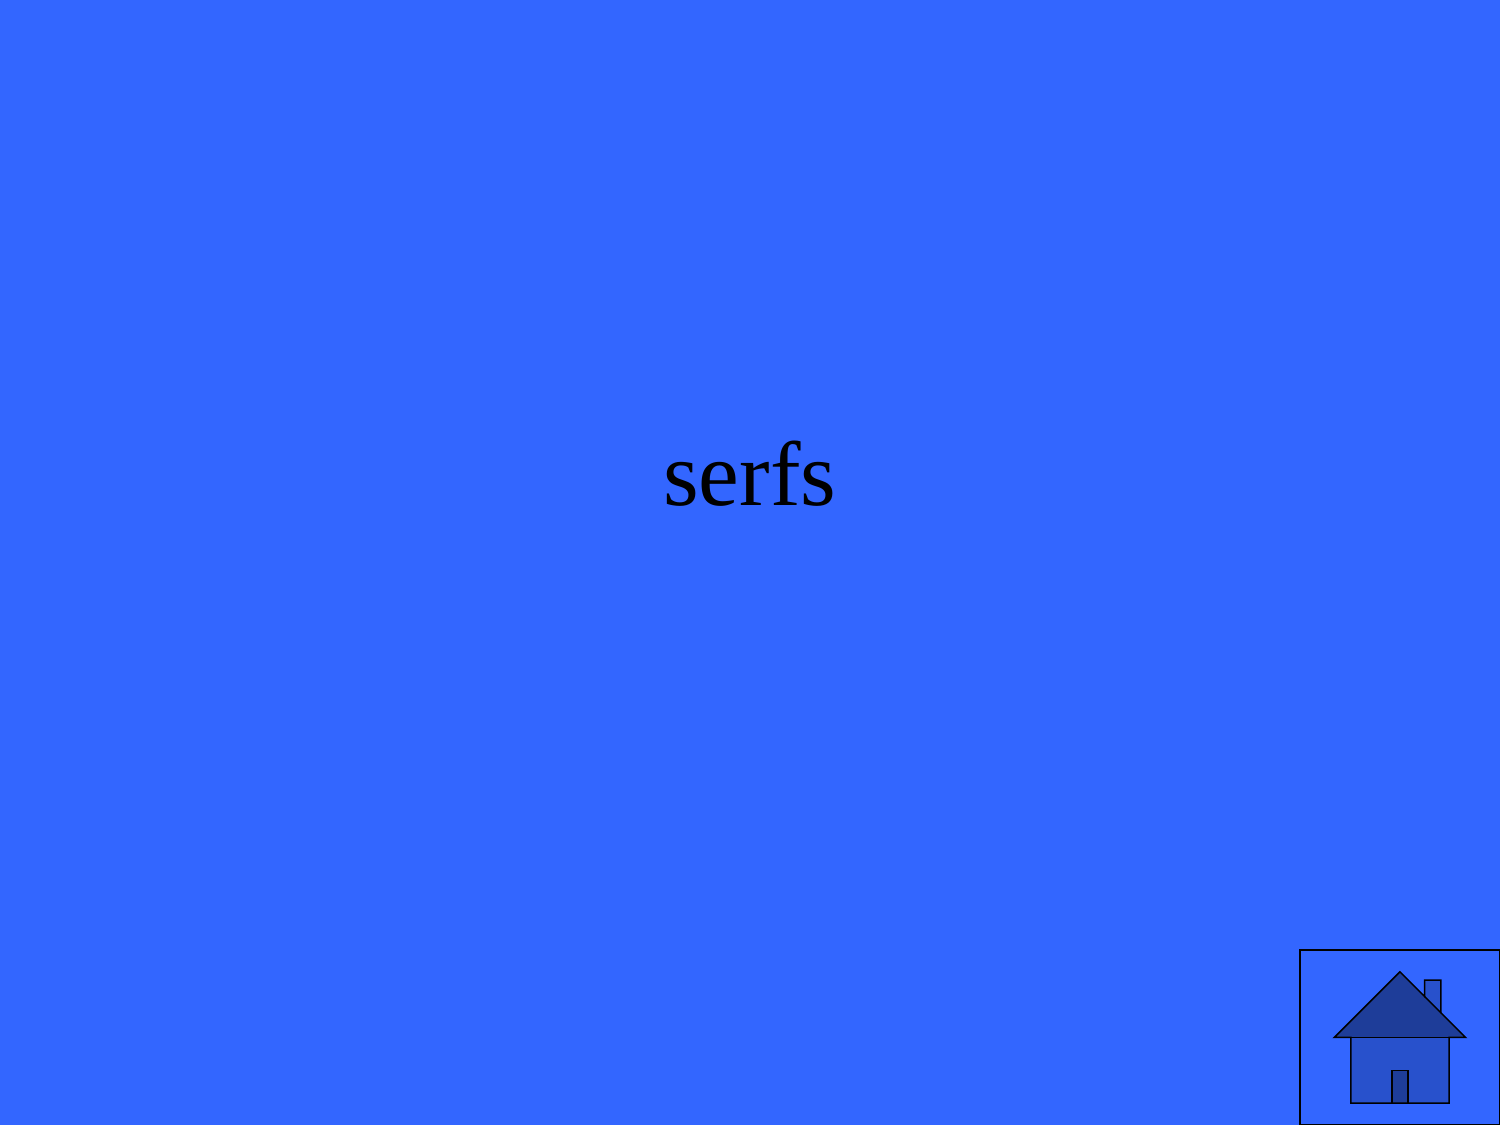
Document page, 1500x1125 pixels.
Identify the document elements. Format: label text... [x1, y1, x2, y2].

title serfs [112, 374, 1388, 563]
text_box [1299, 950, 1500, 1125]
